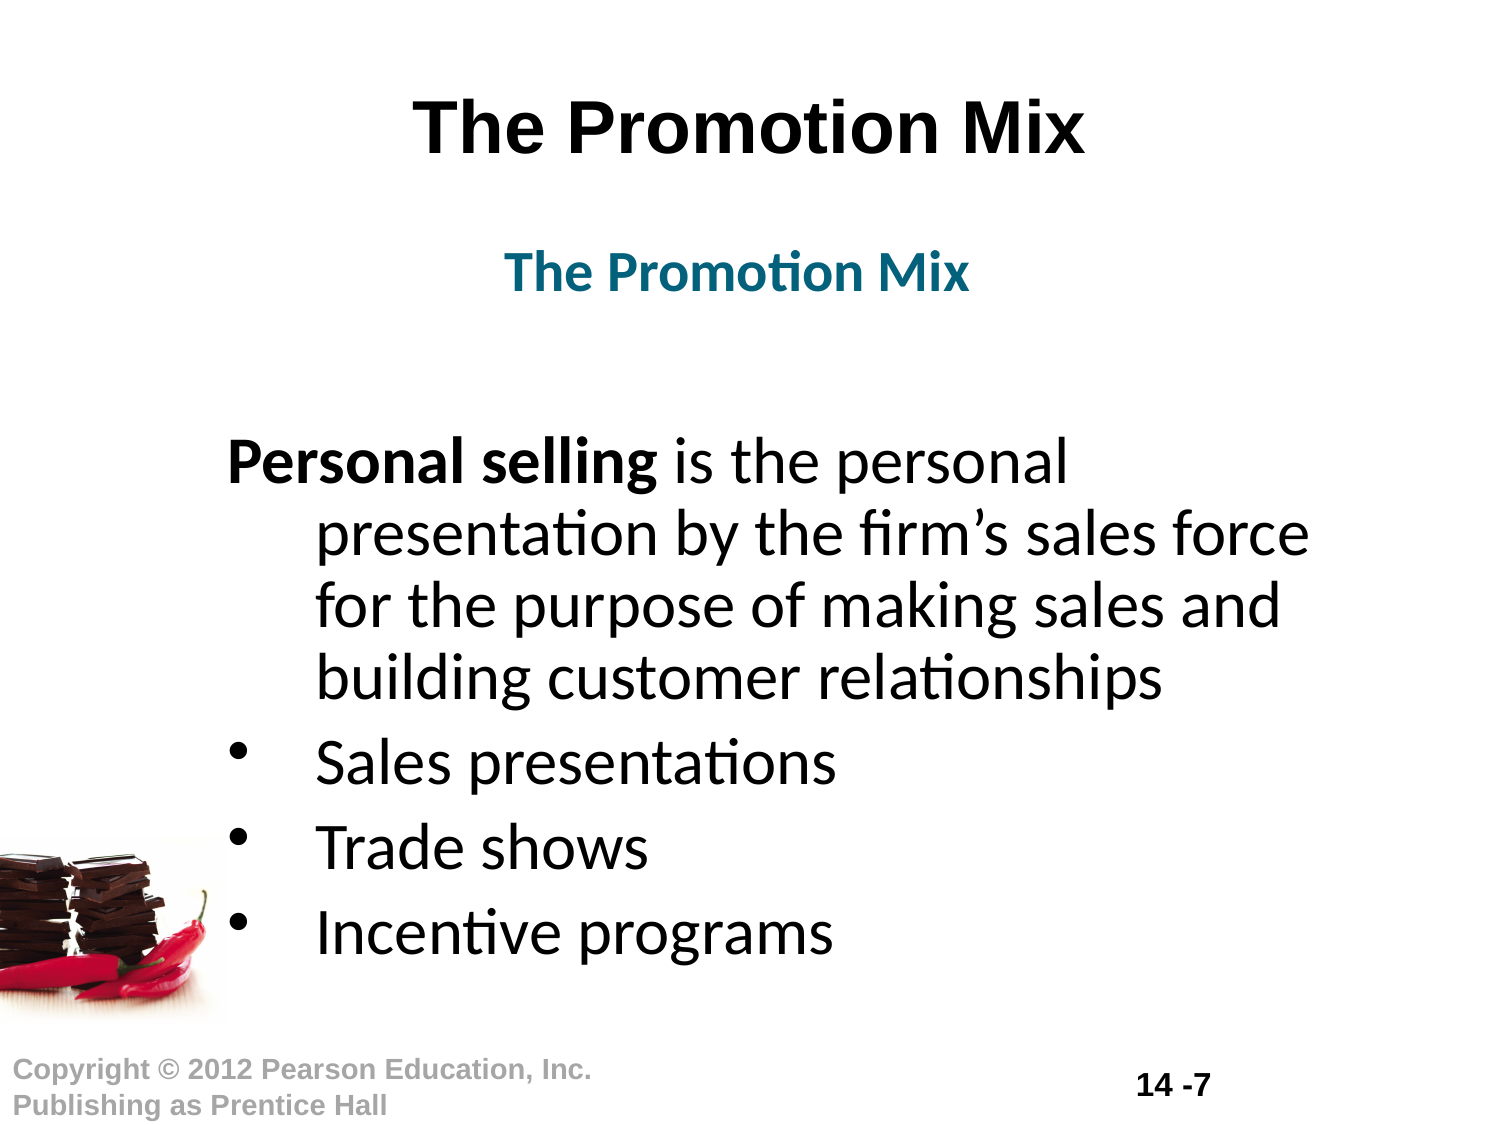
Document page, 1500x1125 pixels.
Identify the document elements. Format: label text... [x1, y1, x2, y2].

list Personal selling is the personal presentation by the firm’s sales force for the purpose of making sales and building customer relationships Sales presentations Trade shows Incentive programs [212, 324, 1388, 1001]
picture [0, 837, 226, 1025]
title The Promotion Mix [112, 37, 1388, 226]
list The Promotion Mix [149, 237, 1326, 301]
